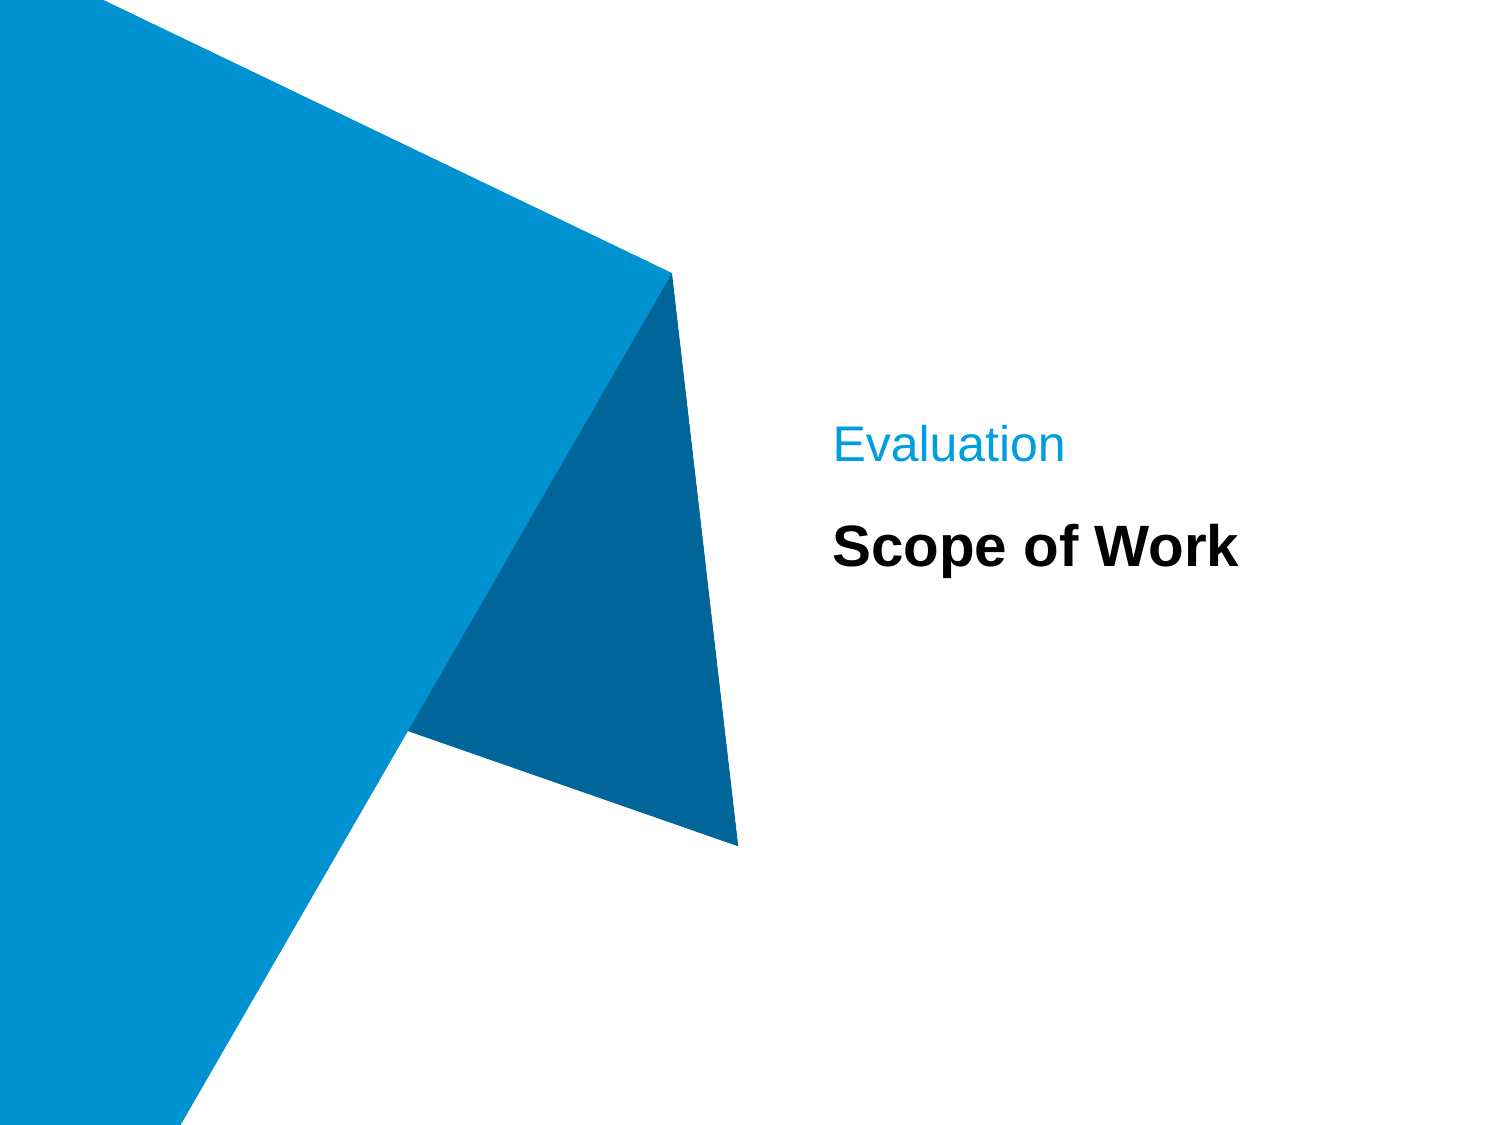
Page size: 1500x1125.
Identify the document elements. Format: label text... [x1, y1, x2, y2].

list Evaluation [832, 282, 1382, 472]
picture [107, 0, 1500, 1125]
title Scope of Work [832, 493, 1382, 851]
